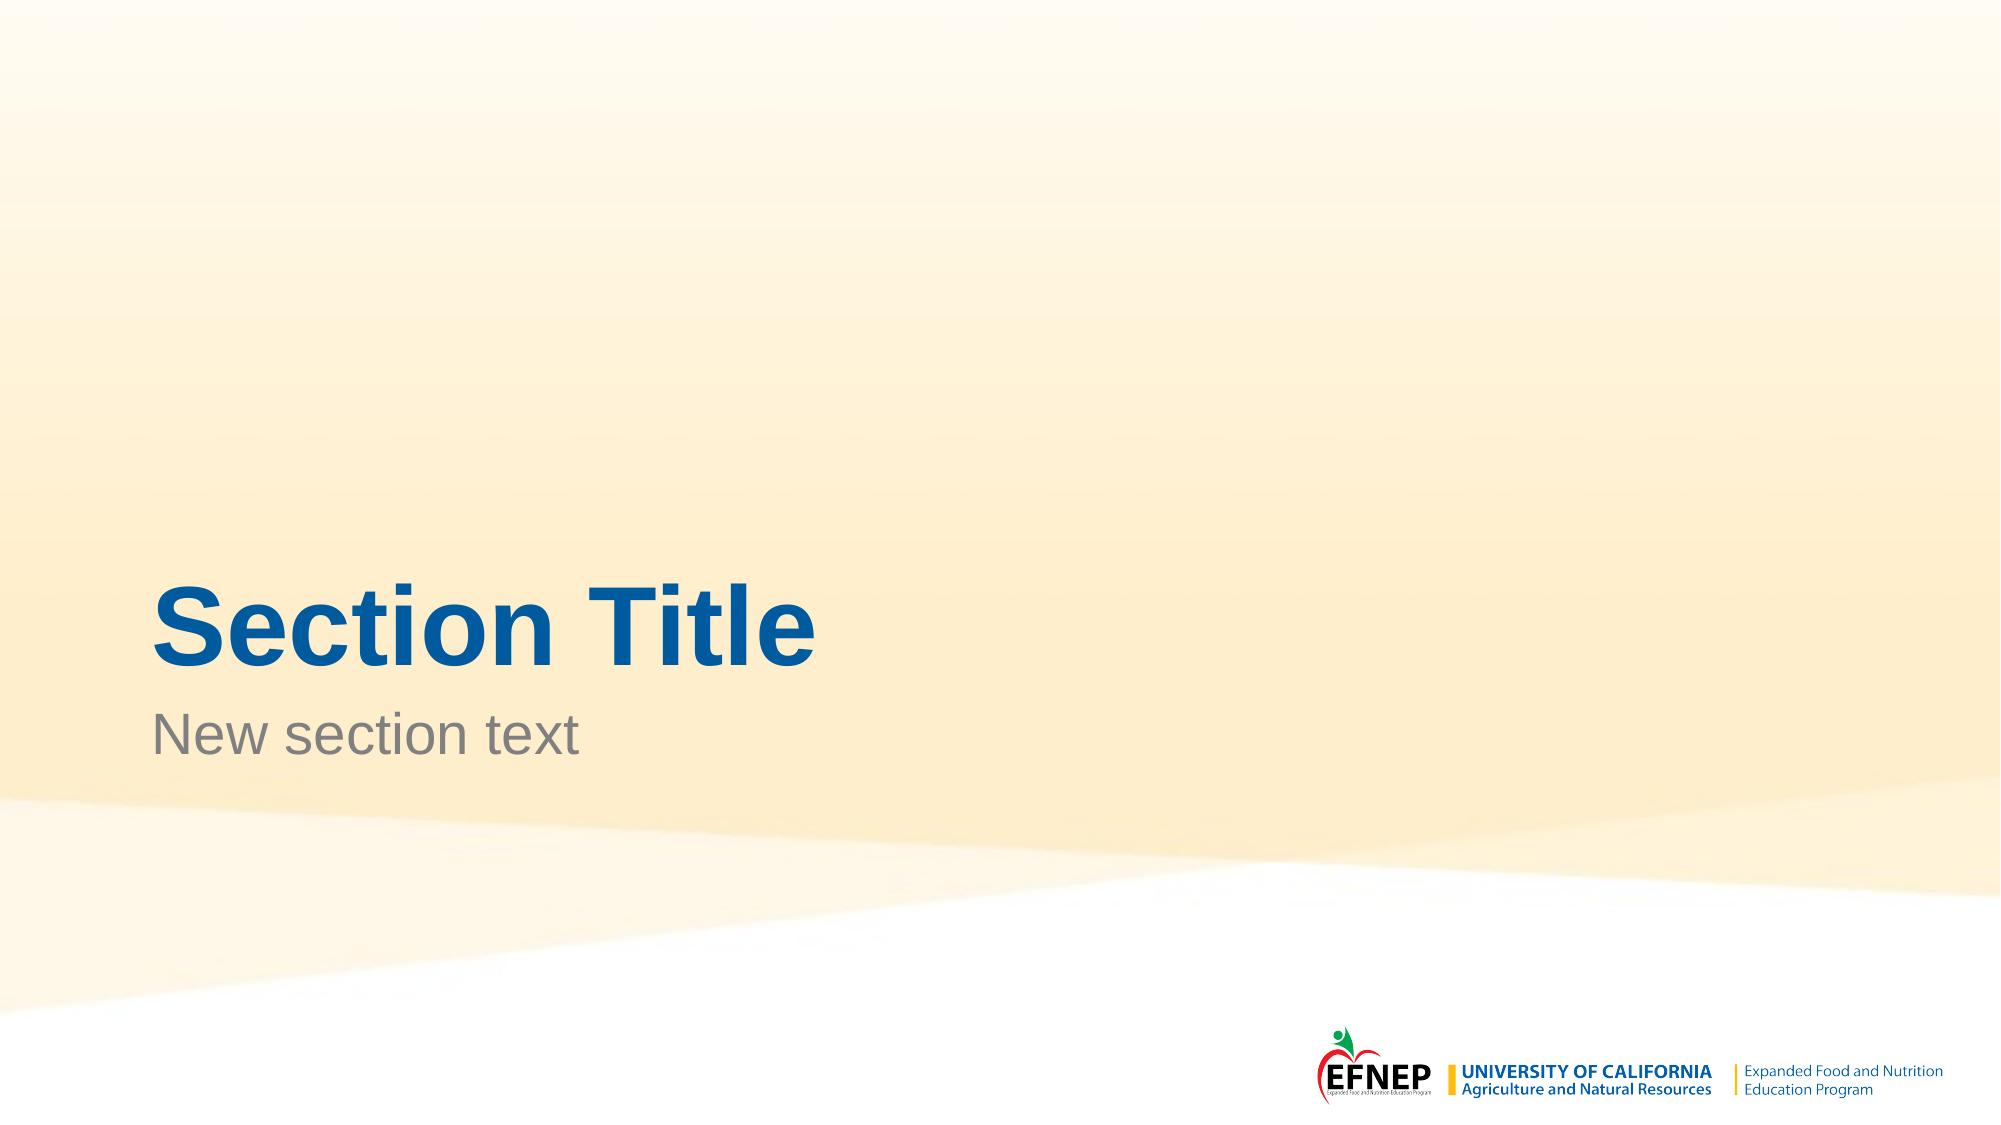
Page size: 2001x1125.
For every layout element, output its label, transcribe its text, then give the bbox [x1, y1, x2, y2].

list New section text [136, 697, 1862, 944]
title Section Title [136, 229, 1862, 697]
picture [1316, 1024, 1959, 1106]
picture [0, 0, 2001, 1020]
